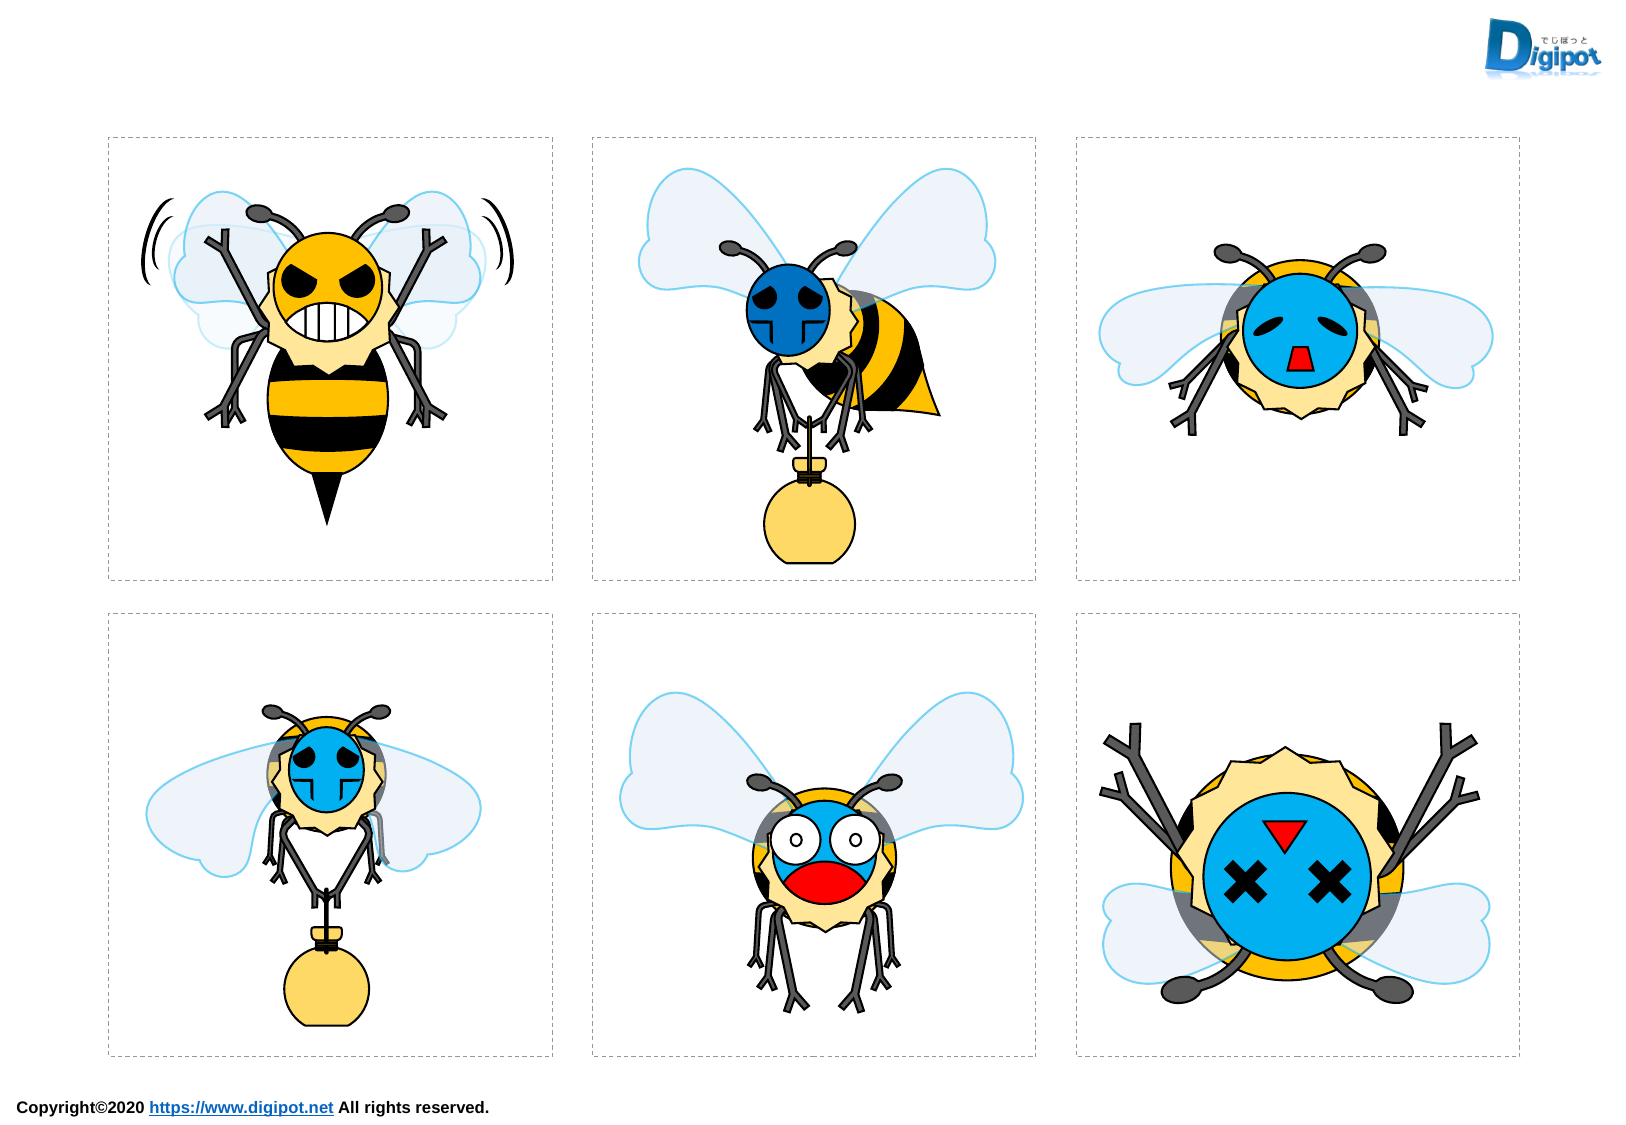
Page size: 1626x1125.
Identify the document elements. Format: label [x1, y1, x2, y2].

text_box [644, 178, 990, 564]
text_box [167, 697, 461, 1026]
text_box [1095, 249, 1497, 448]
picture [1485, 18, 1602, 82]
text_box [626, 703, 1017, 997]
text_box [144, 195, 511, 523]
text_box [1103, 705, 1490, 997]
